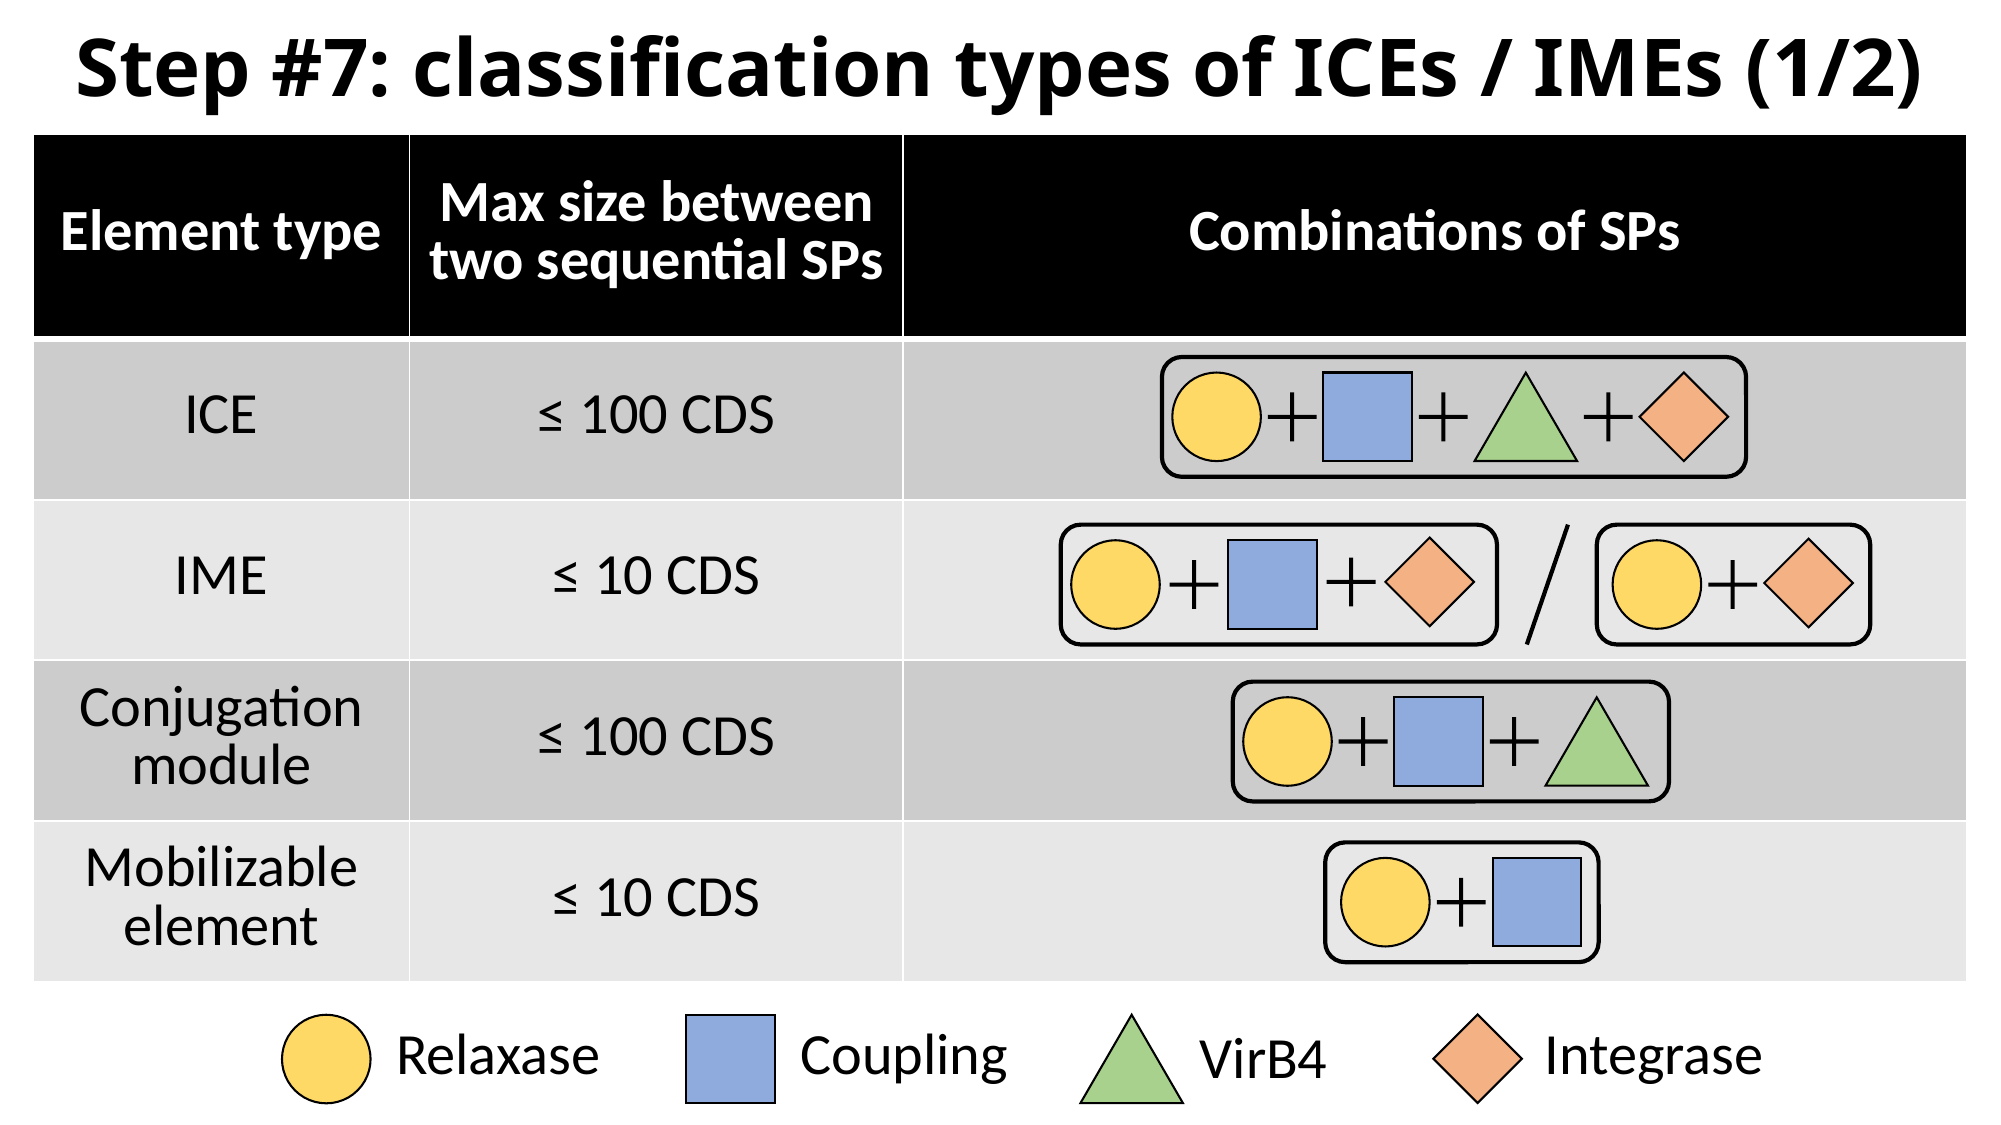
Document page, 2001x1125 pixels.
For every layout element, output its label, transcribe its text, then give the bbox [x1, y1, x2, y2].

text_box Integrase [1529, 1025, 1809, 1119]
text_box [280, 1013, 372, 1105]
table_cell ≤ 10 CDS [410, 501, 902, 659]
table_cell [904, 501, 1966, 659]
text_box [1526, 524, 1568, 645]
table_header Combinations of SPs [904, 135, 1966, 336]
table_cell [904, 822, 1966, 981]
table_cell ≤ 100 CDS [410, 342, 902, 499]
table_cell Conjugation module [34, 661, 409, 820]
text_box [1078, 1012, 1184, 1105]
text_box [1762, 537, 1855, 629]
text_box [1160, 355, 1748, 478]
text_box [685, 1014, 776, 1104]
table_header Element type [34, 135, 409, 336]
text_box [1595, 523, 1872, 646]
table_header Max size between two sequential SPs [410, 135, 902, 336]
text_box VirB4 [1184, 1029, 1464, 1123]
table_cell ICE [34, 342, 409, 499]
text_box Relaxase [381, 1025, 661, 1119]
table_cell ≤ 10 CDS [410, 822, 902, 981]
title Step #7: classification types of ICEs / IMEs (1/2) [0, 0, 2000, 134]
table_cell IME [34, 501, 409, 659]
table_cell Mobilizable element [34, 822, 409, 981]
table_cell ≤ 100 CDS [410, 661, 902, 820]
text_box [1059, 523, 1499, 646]
table_cell [904, 661, 1966, 820]
text_box [1231, 680, 1671, 803]
text_box [1461, 1012, 1524, 1105]
table_cell [904, 342, 1966, 499]
text_box [1324, 841, 1600, 964]
text_box Coupling [785, 1025, 1065, 1119]
